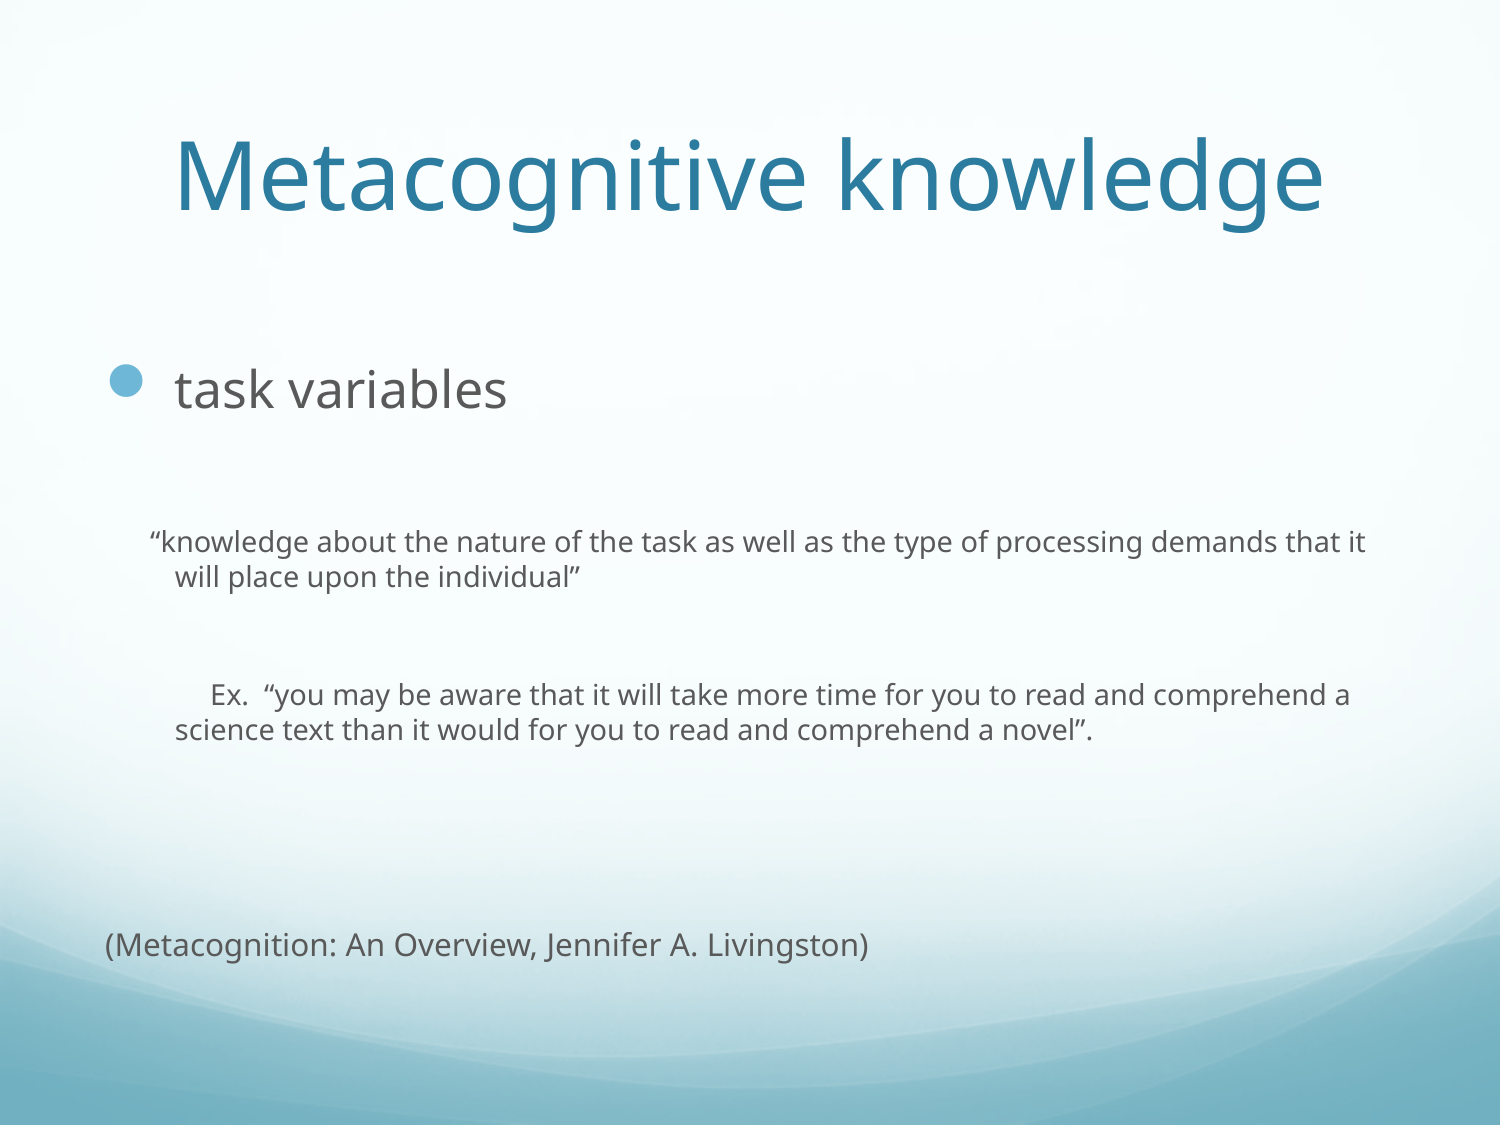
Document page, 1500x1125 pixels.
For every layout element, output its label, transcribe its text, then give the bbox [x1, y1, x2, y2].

list task variables “knowledge about the nature of the task as well as the type of processing demands that it will place upon the individual” Ex. “you may be aware that it will take more time for you to read and comprehend a science text than it would for you to read and comprehend a novel”. (Metacognition: An Overview, Jennifer A. Livingston) [90, 262, 1410, 975]
title Metacognitive knowledge [90, 17, 1410, 237]
